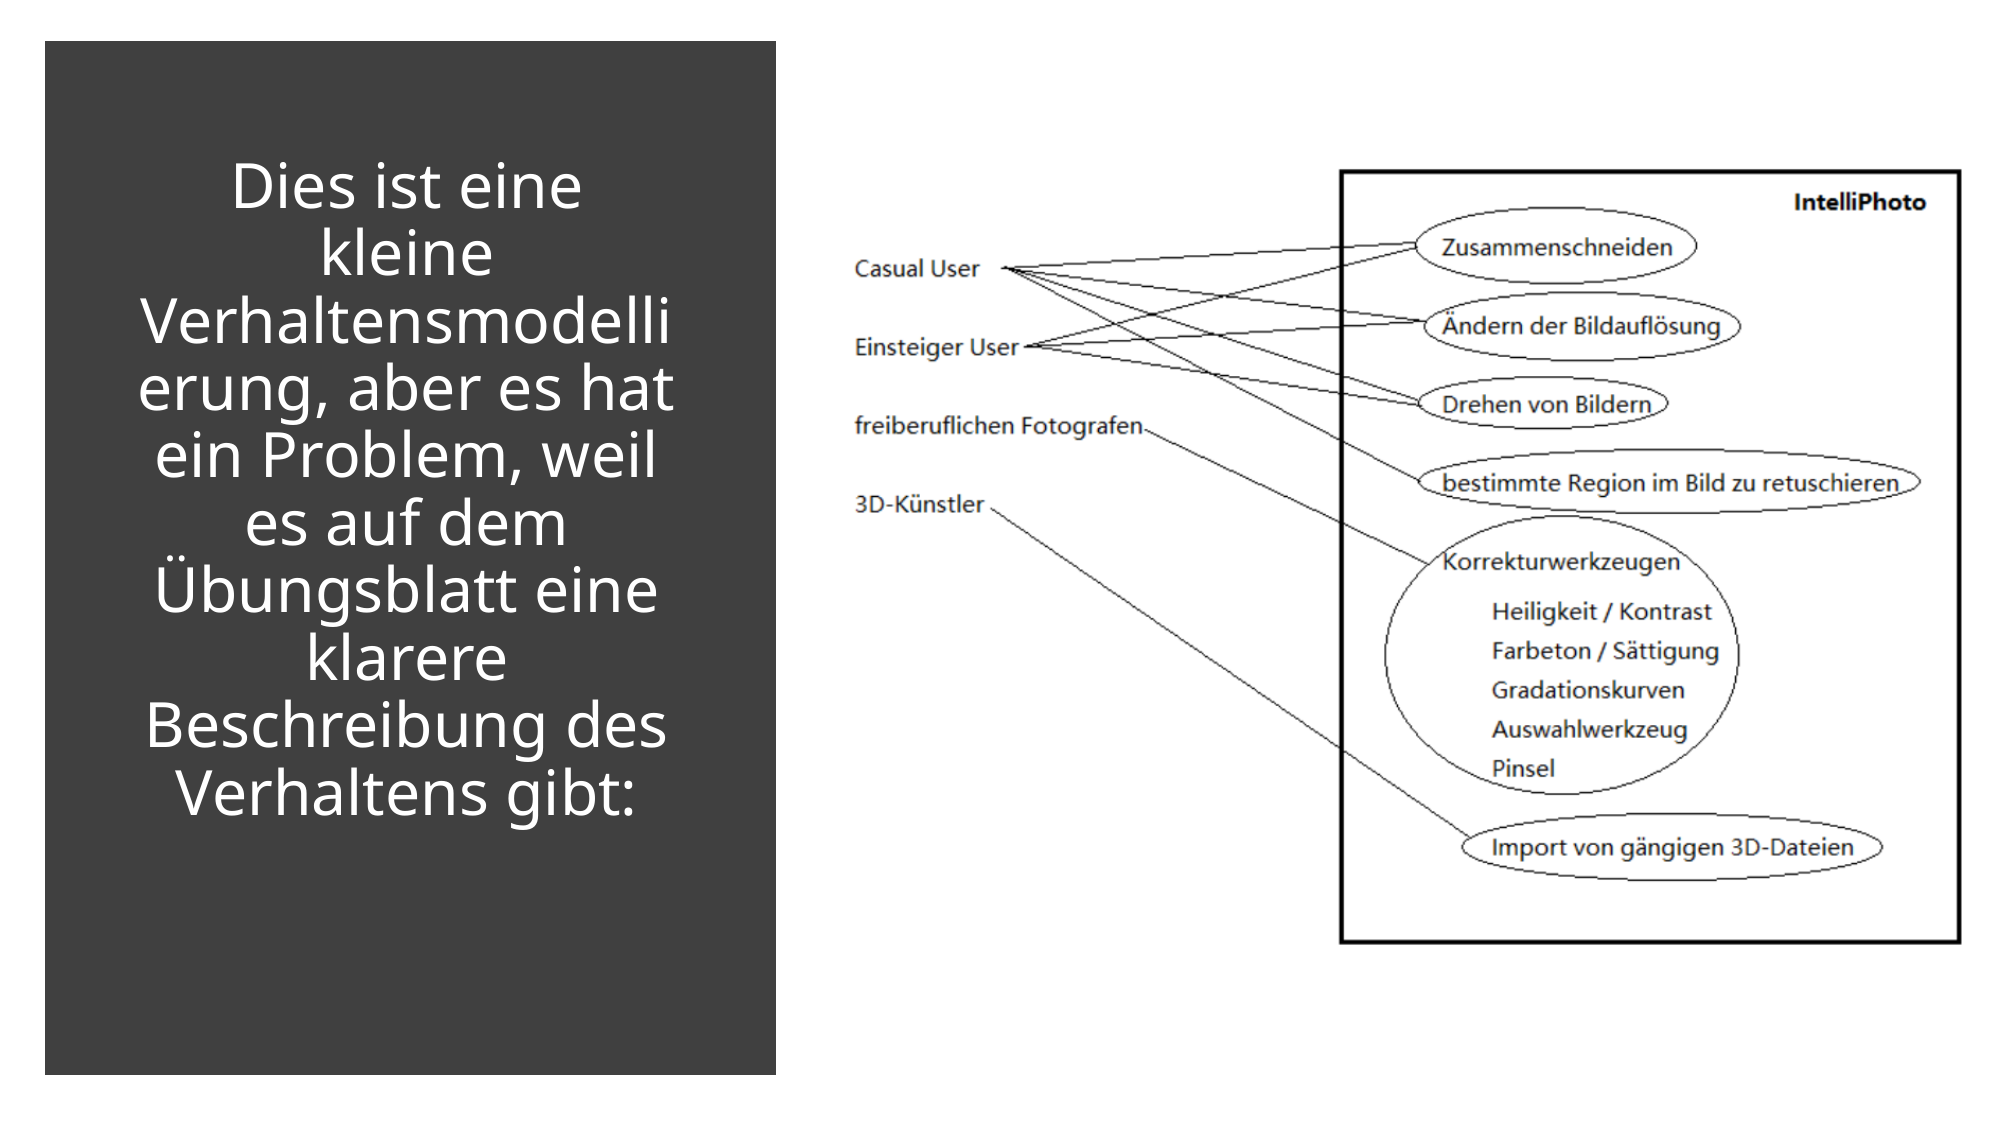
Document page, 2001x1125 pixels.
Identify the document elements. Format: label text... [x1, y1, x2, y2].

picture [816, 148, 1980, 967]
text_box [54, 50, 767, 1066]
title Dies ist eine kleine Verhaltensmodellierung, aber es hat ein Problem, weil es auf dem Übungsblatt eine klarere Beschreibung des Verhaltens gibt: [121, 121, 693, 936]
